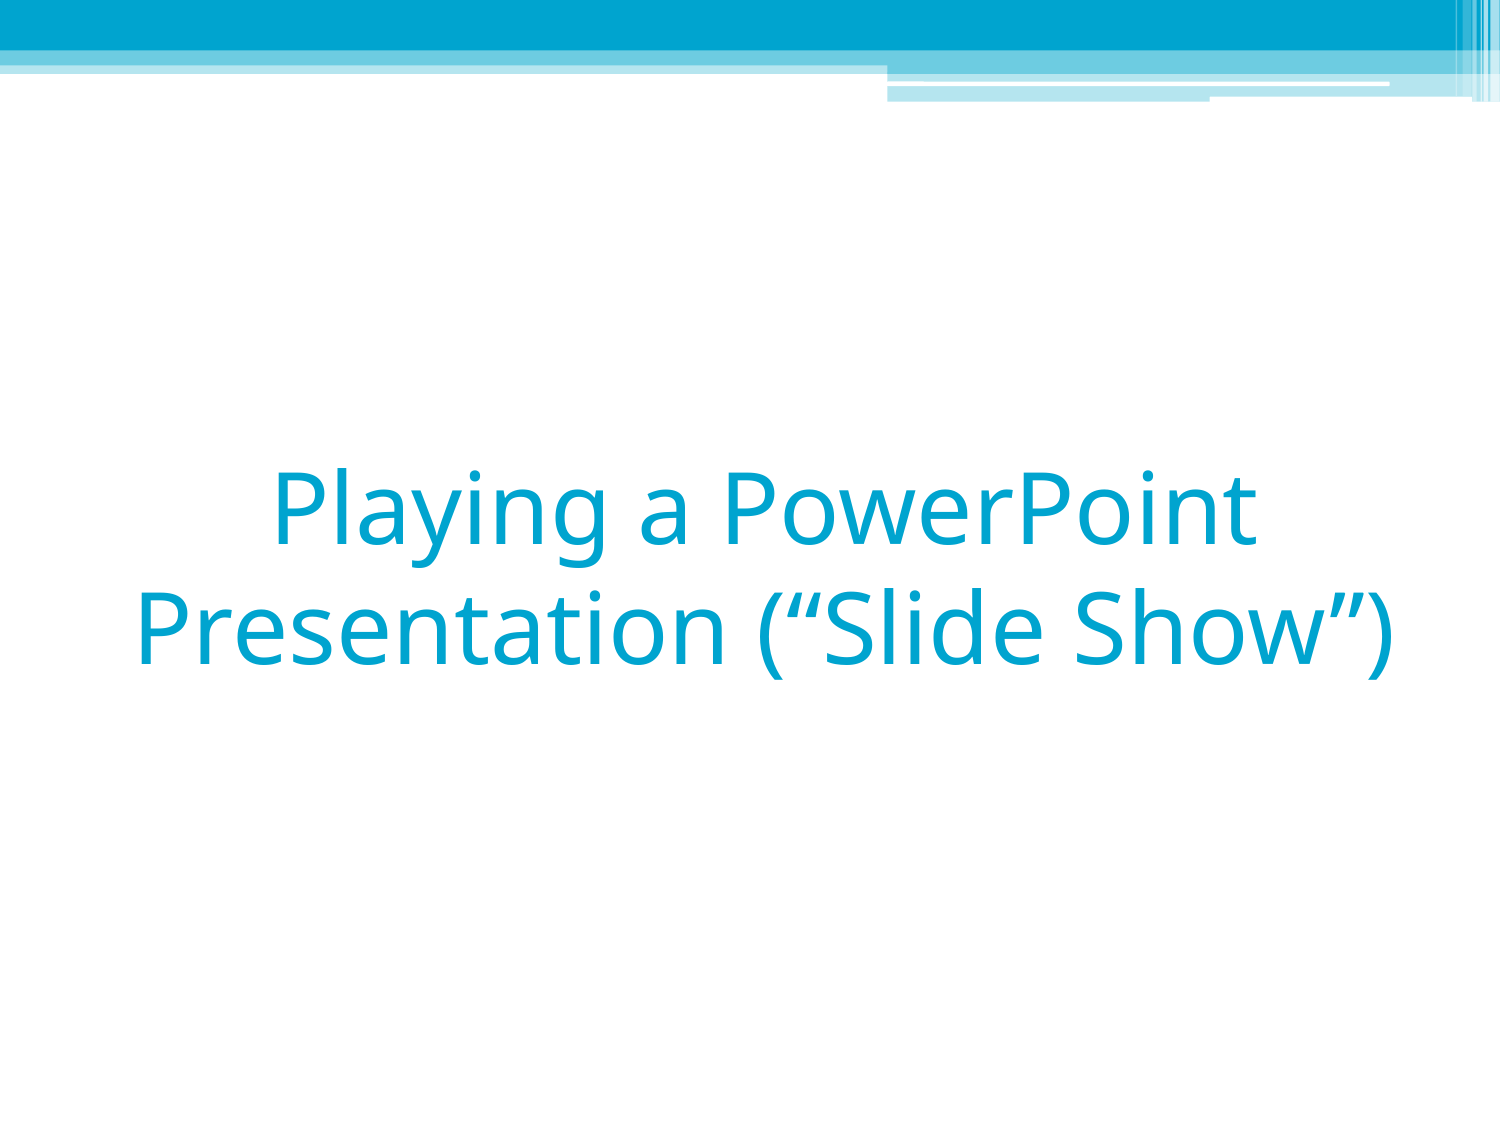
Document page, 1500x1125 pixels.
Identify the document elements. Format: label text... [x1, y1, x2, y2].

list Playing a PowerPoint Presentation (“Slide Show”) [99, 437, 1425, 850]
